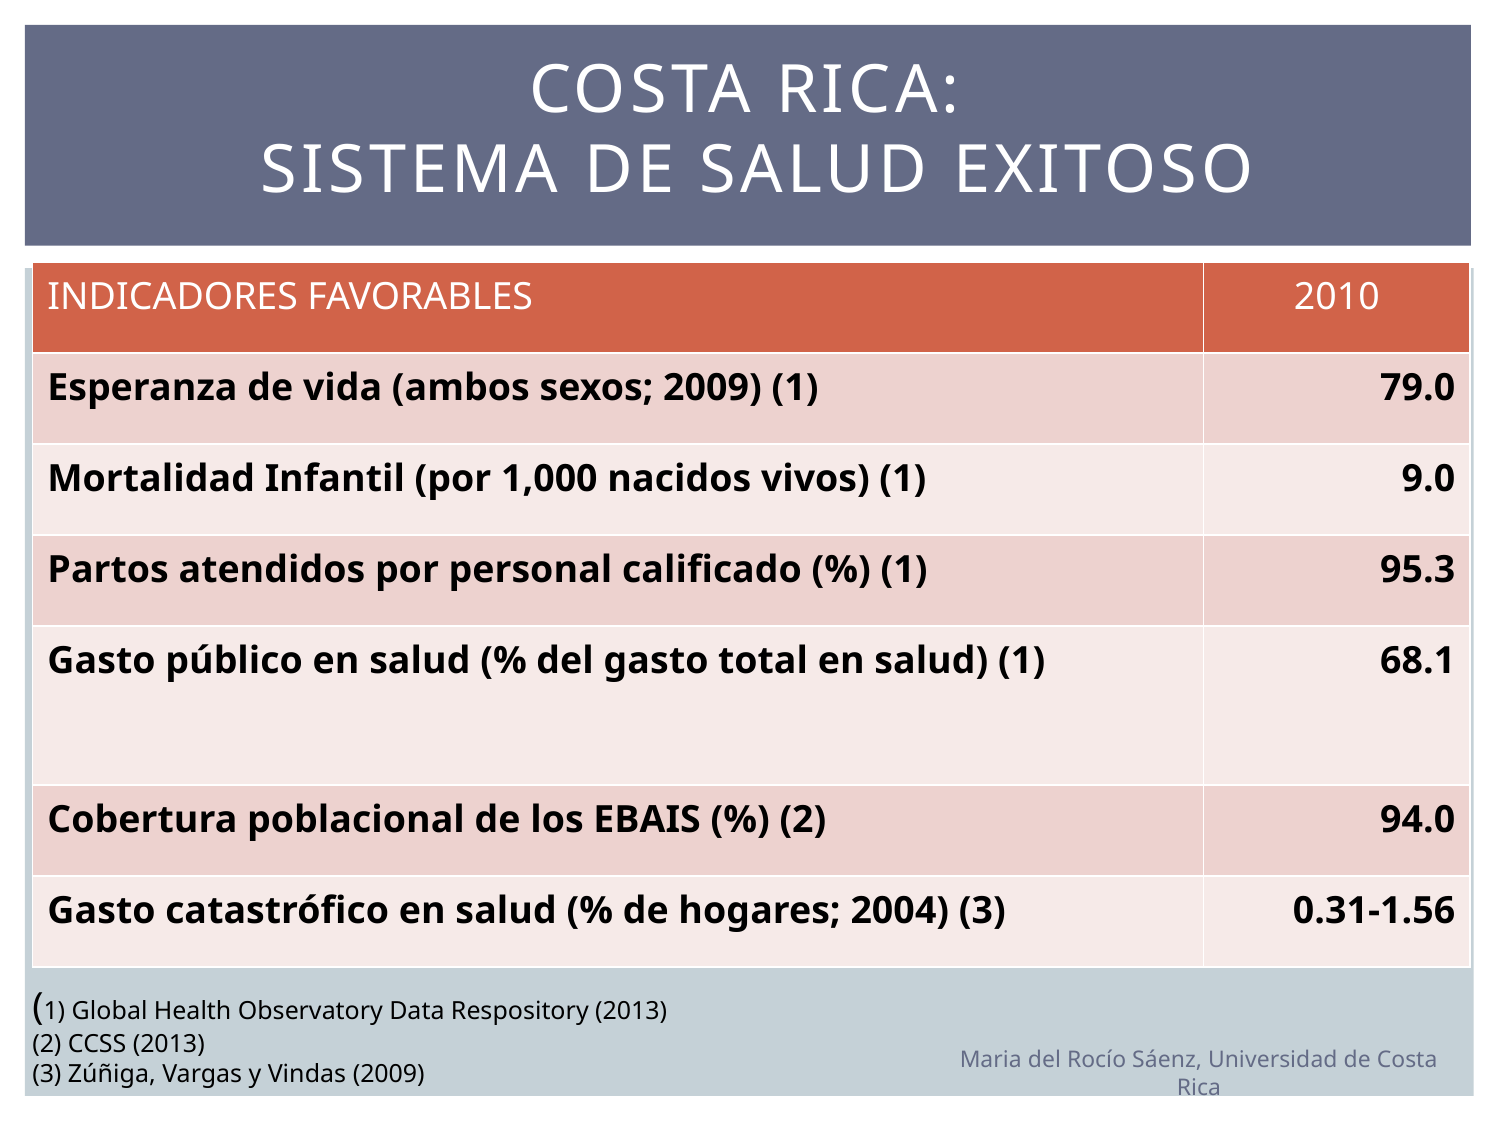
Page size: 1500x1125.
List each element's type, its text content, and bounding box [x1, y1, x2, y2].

table_cell Partos atendidos por personal calificado (%) (1) [33, 536, 1203, 625]
footer Maria del Rocío Sáenz, Universidad de Costa Rica [924, 1049, 1474, 1095]
table_cell 95.3 [1204, 536, 1469, 625]
table_cell Esperanza de vida (ambos sexos; 2009) (1) [33, 354, 1203, 443]
table_cell 68.1 [1204, 627, 1469, 784]
text_box (1) Global Health Observatory Data Respository (2013) (2) CCSS (2013) (3) Zúñiga, Vargas y Vindas (2009) [17, 974, 1468, 1095]
table_cell Mortalidad Infantil (por 1,000 nacidos vivos) (1) [33, 445, 1203, 534]
table_header 2010 [1204, 263, 1469, 352]
title Costa Rica: sistema de salud exitoso [159, 50, 1356, 201]
table_header INDICADORES FAVORABLES [33, 263, 1203, 352]
table_cell 9.0 [1204, 445, 1469, 534]
table_cell 94.0 [1204, 786, 1469, 875]
table_cell 79.0 [1204, 354, 1469, 443]
table_cell Gasto público en salud (% del gasto total en salud) (1) [33, 627, 1203, 784]
table_cell Gasto catastrófico en salud (% de hogares; 2004) (3) [33, 877, 1203, 966]
table_cell 0.31-1.56 [1204, 877, 1469, 966]
table_cell Cobertura poblacional de los EBAIS (%) (2) [33, 786, 1203, 875]
